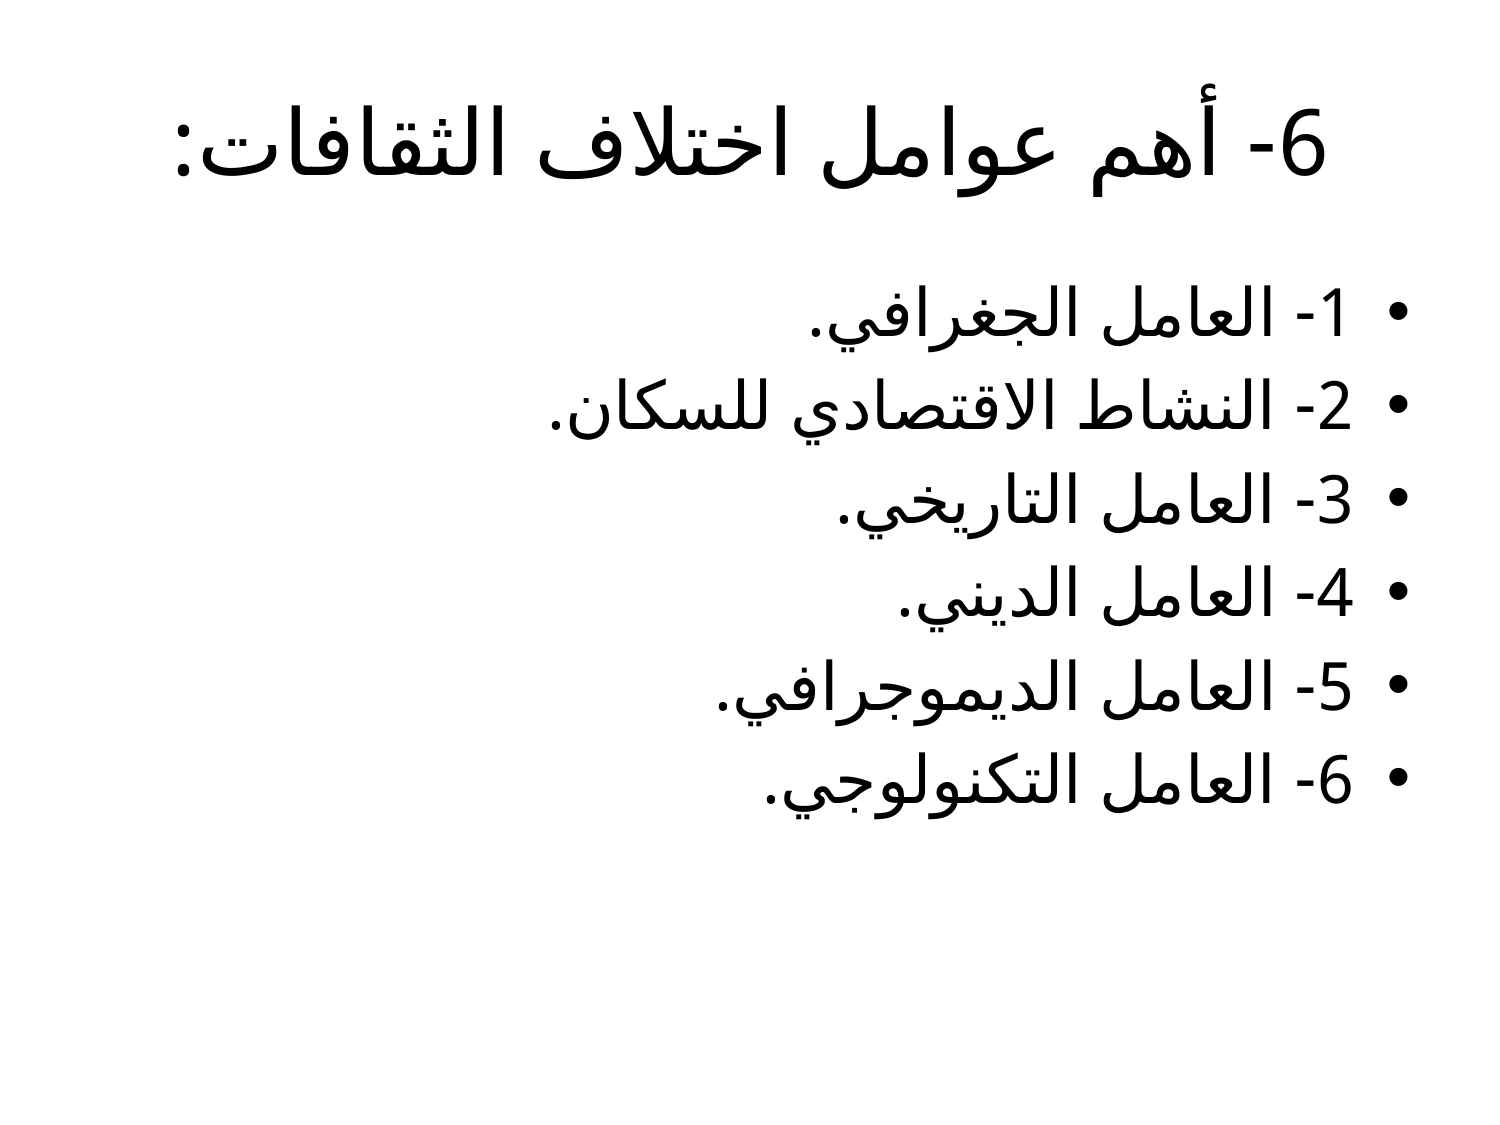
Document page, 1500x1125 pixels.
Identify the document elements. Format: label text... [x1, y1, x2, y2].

title 6- أهم عوامل اختلاف الثقافات: [75, 45, 1425, 233]
list 1- العامل الجغرافي. 2- النشاط الاقتصادي للسكان. 3- العامل التاريخي. 4- العامل الديني. 5- العامل الديموجرافي. 6- العامل التكنولوجي. [75, 262, 1425, 1005]
